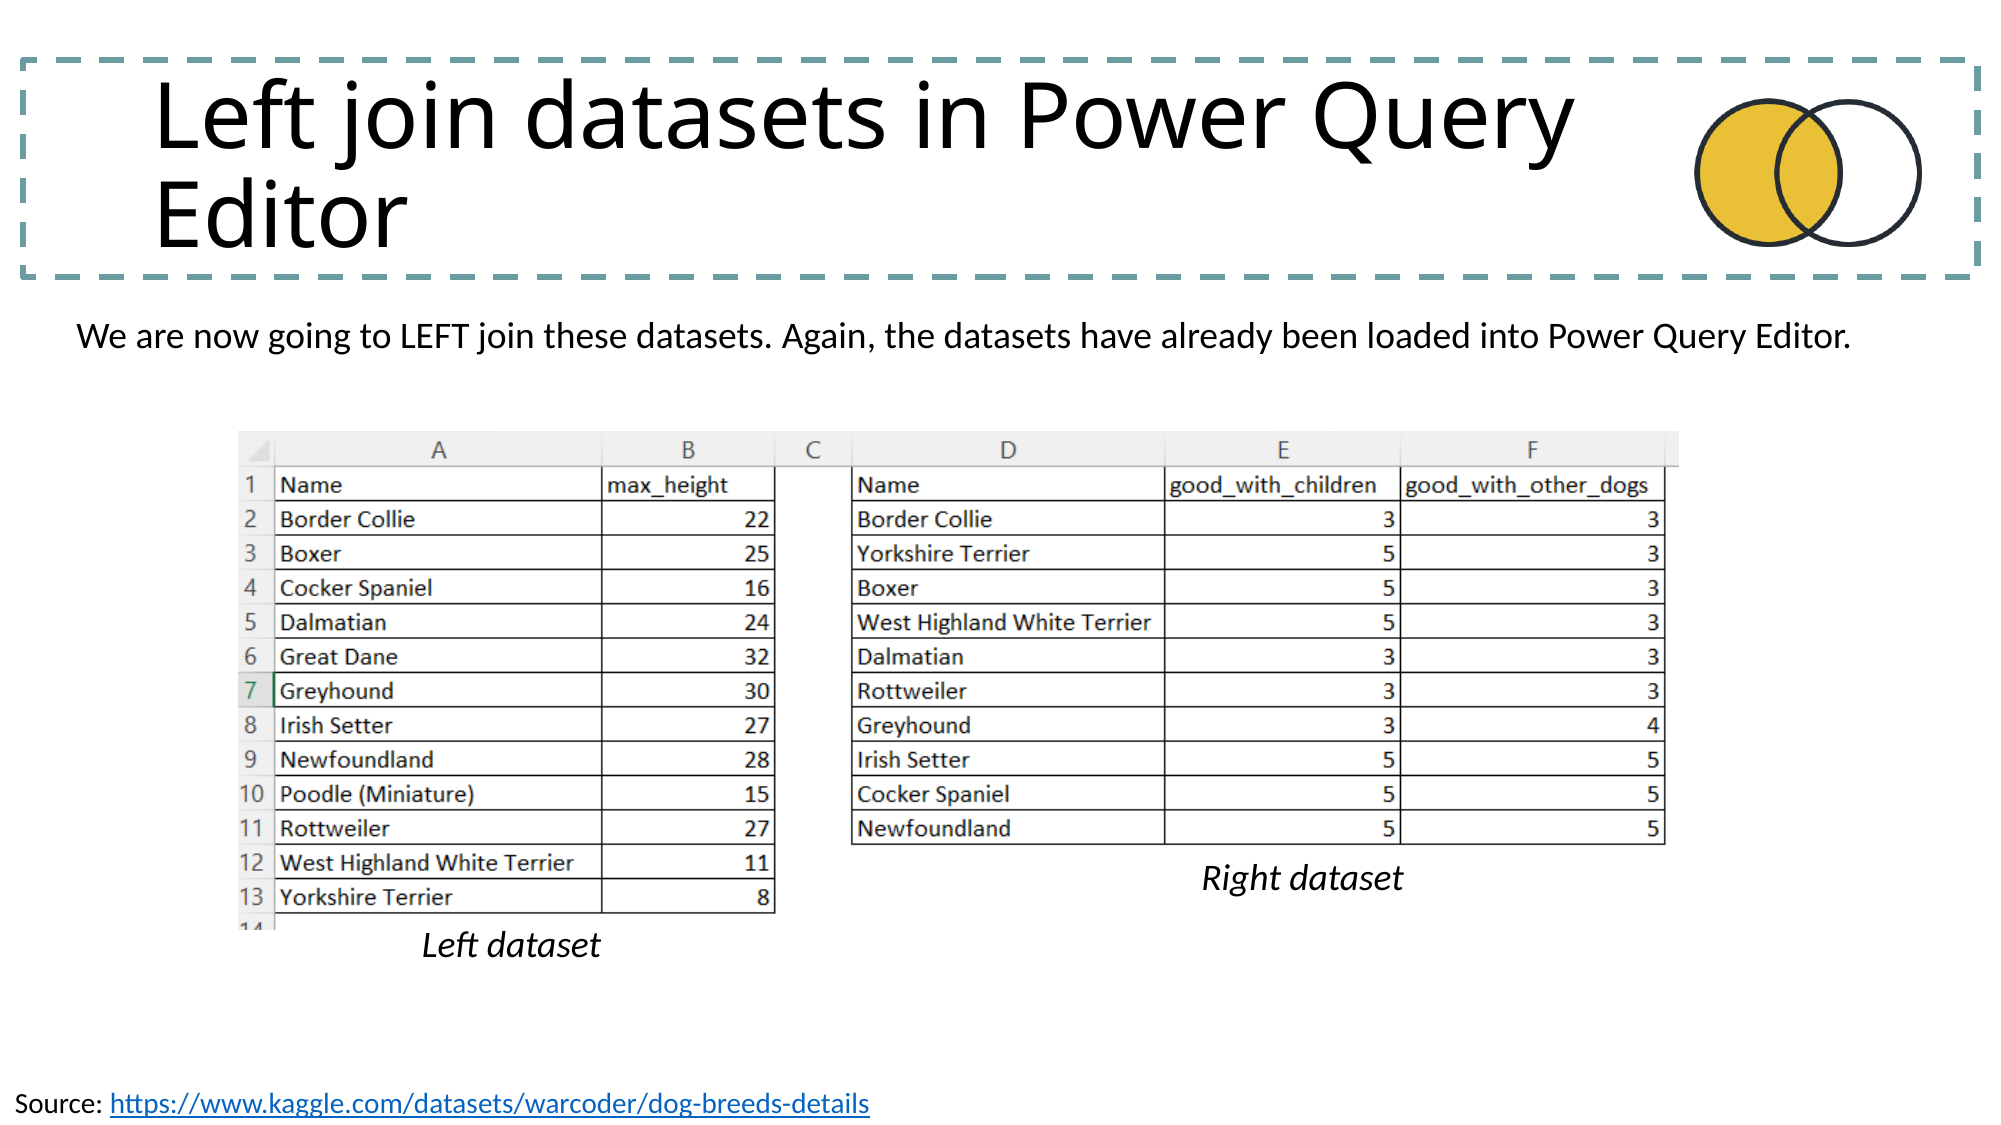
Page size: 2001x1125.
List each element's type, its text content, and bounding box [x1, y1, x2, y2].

title Left join datasets in Power Query Editor [137, 59, 1863, 278]
picture [237, 430, 1680, 931]
text_box Source: https://www.kaggle.com/datasets/warcoder/dog-breeds-details [0, 1077, 1863, 1125]
text_box Left dataset [237, 931, 786, 973]
picture [1694, 98, 1922, 248]
text_box We are now going to LEFT join these datasets. Again, the datasets have already been loaded into Power Query Editor. [61, 303, 1947, 363]
